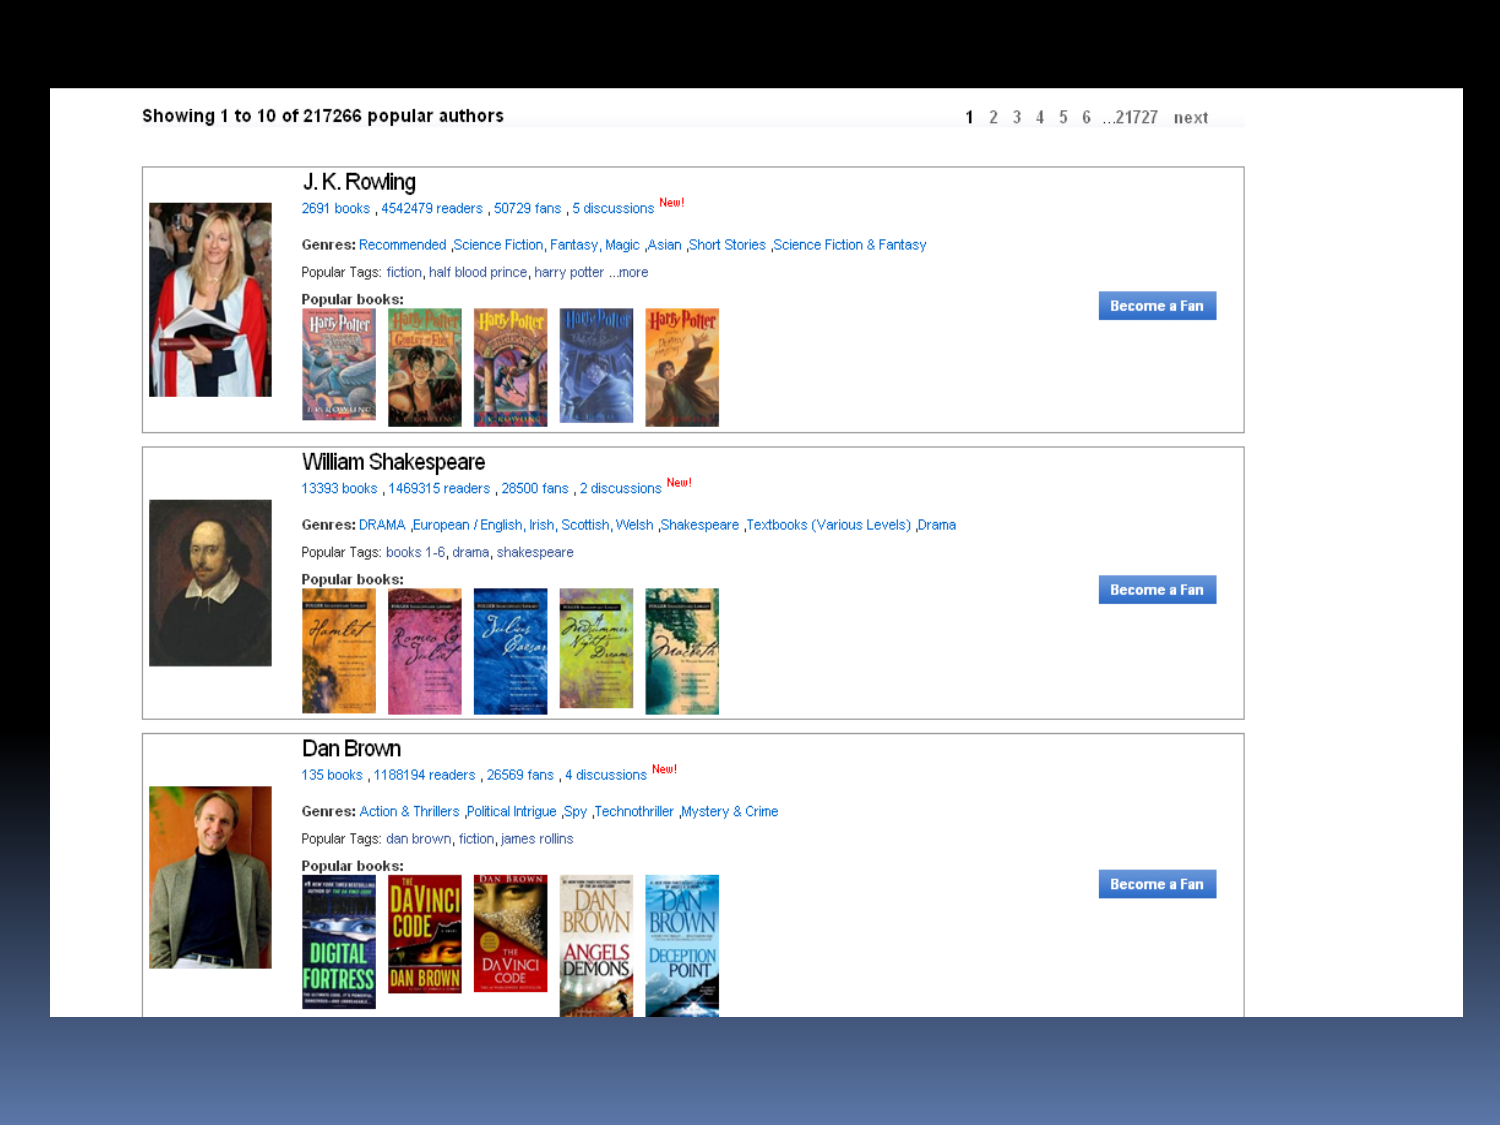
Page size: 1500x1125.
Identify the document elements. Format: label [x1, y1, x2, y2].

picture [49, 87, 1463, 1017]
